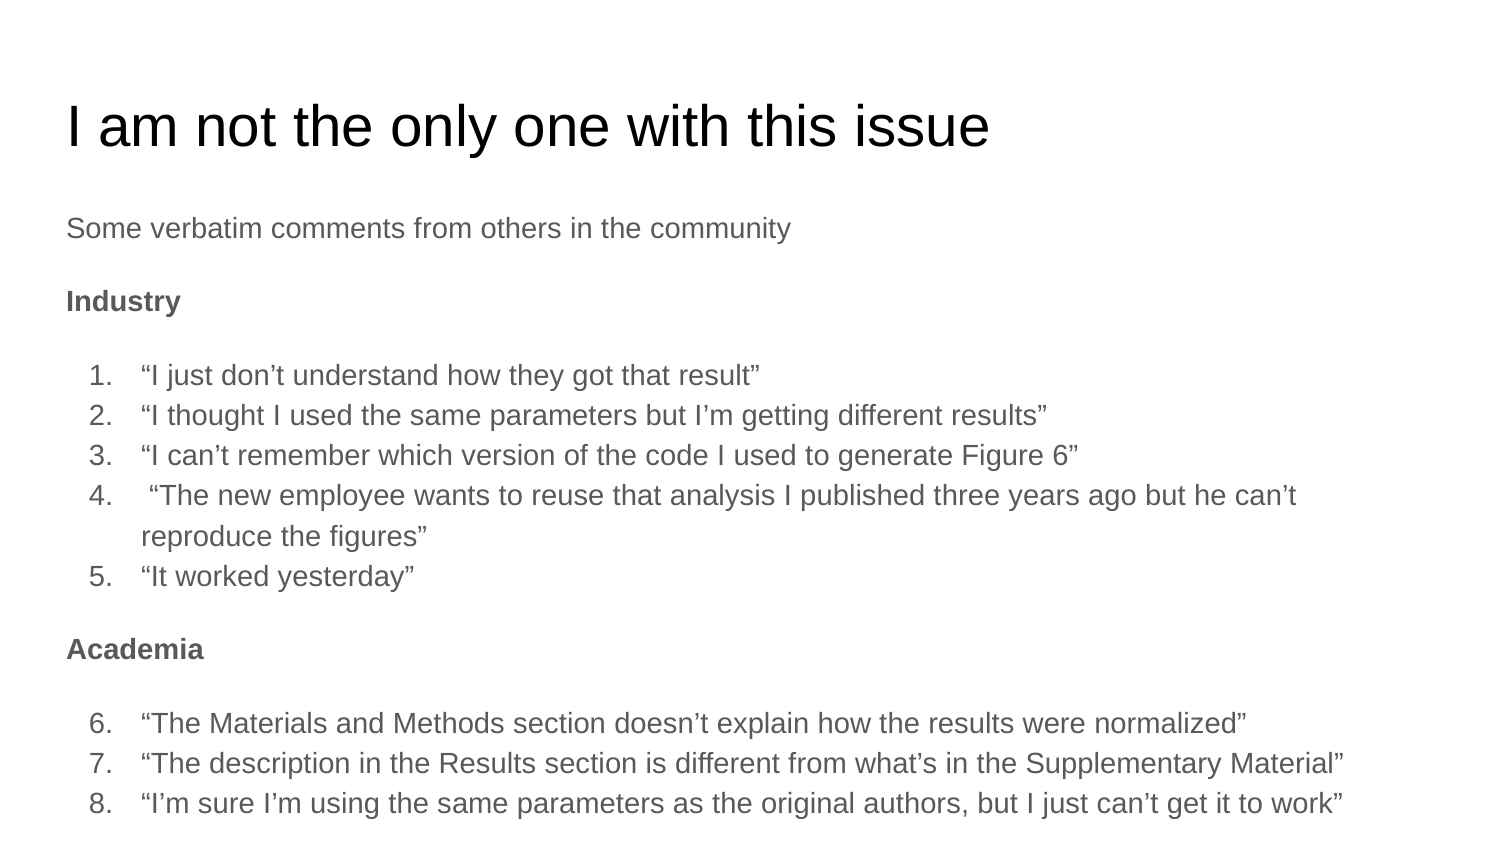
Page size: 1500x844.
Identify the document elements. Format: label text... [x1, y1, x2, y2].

list Some verbatim comments from others in the community Industry “I just don’t understand how they got that result” “I thought I used the same parameters but I’m getting different results” “I can’t remember which version of the code I used to generate Figure 6” “The new employee wants to reuse that analysis I published three years ago but he can’t reproduce the figures” “It worked yesterday” Academia “The Materials and Methods section doesn’t explain how the results were normalized” “The description in the Results section is different from what’s in the Supplementary Material” “I’m sure I’m using the same parameters as the original authors, but I just can’t get it to work” [51, 189, 1449, 750]
title I am not the only one with this issue [51, 72, 1449, 167]
